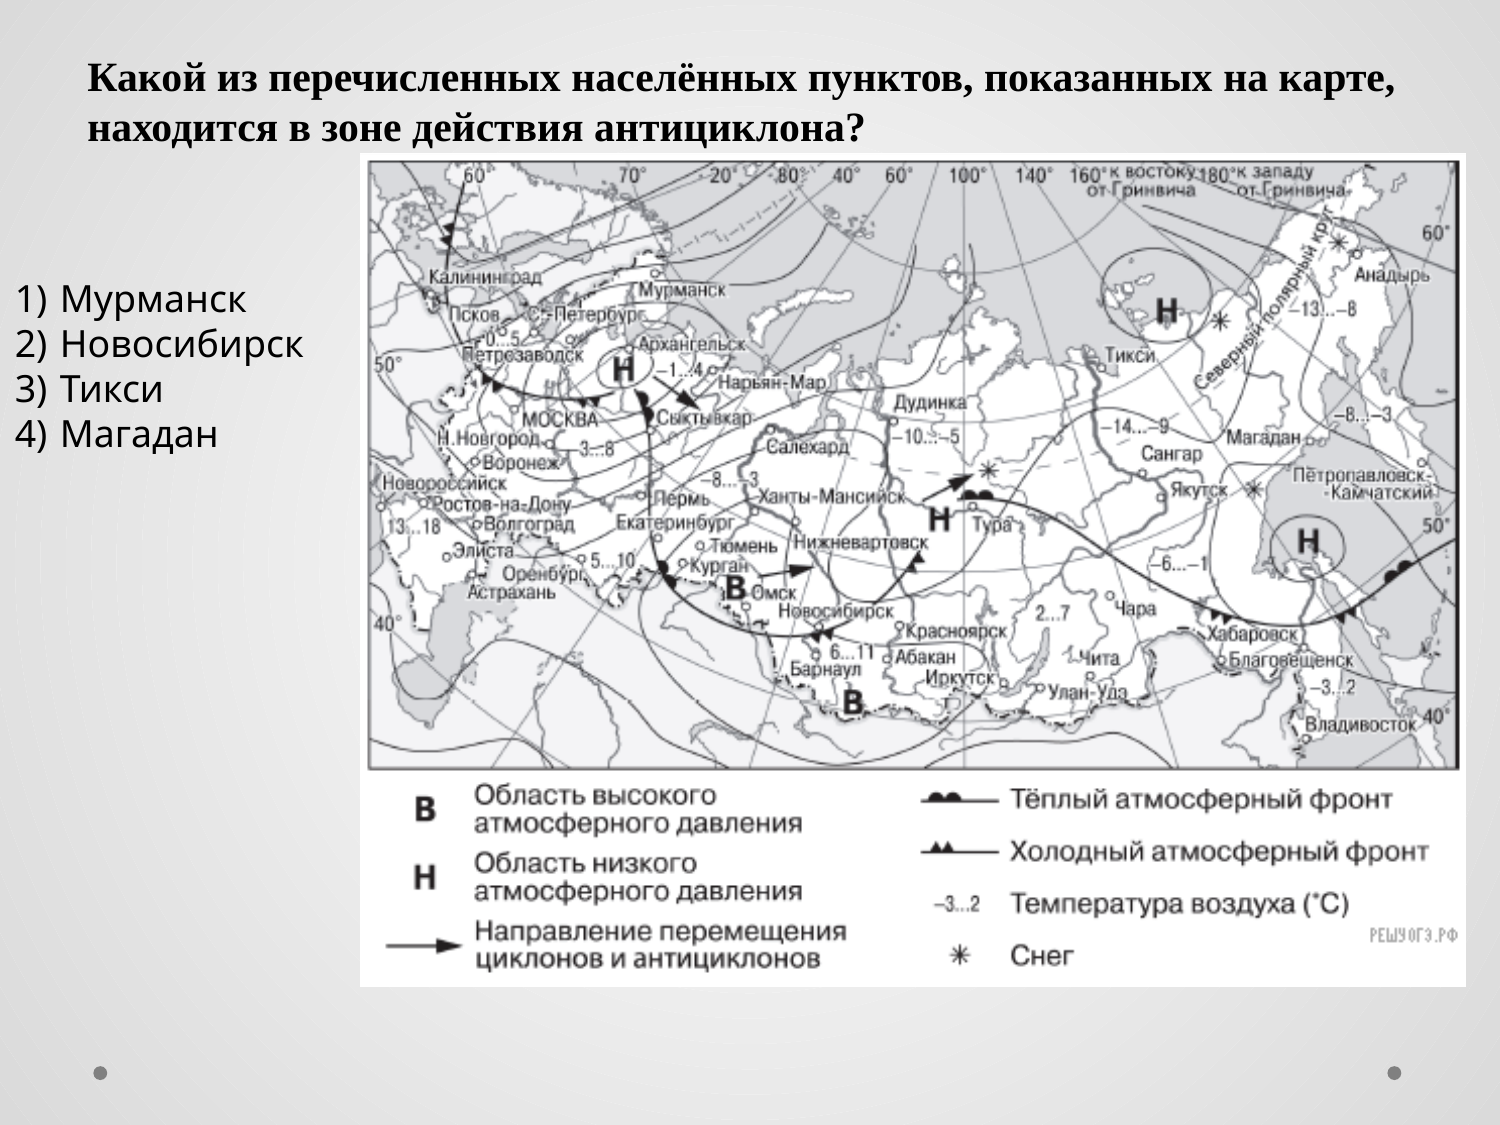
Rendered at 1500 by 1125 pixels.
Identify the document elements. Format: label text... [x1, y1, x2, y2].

text_box Какой из перечисленных населённых пунктов, показанных на карте, находится в зоне действия антициклона? [72, 42, 1443, 158]
text_box 1) Мурманск 2) Новосибирск 3) Тикси 4) Магадан [0, 267, 354, 463]
picture [359, 153, 1466, 987]
